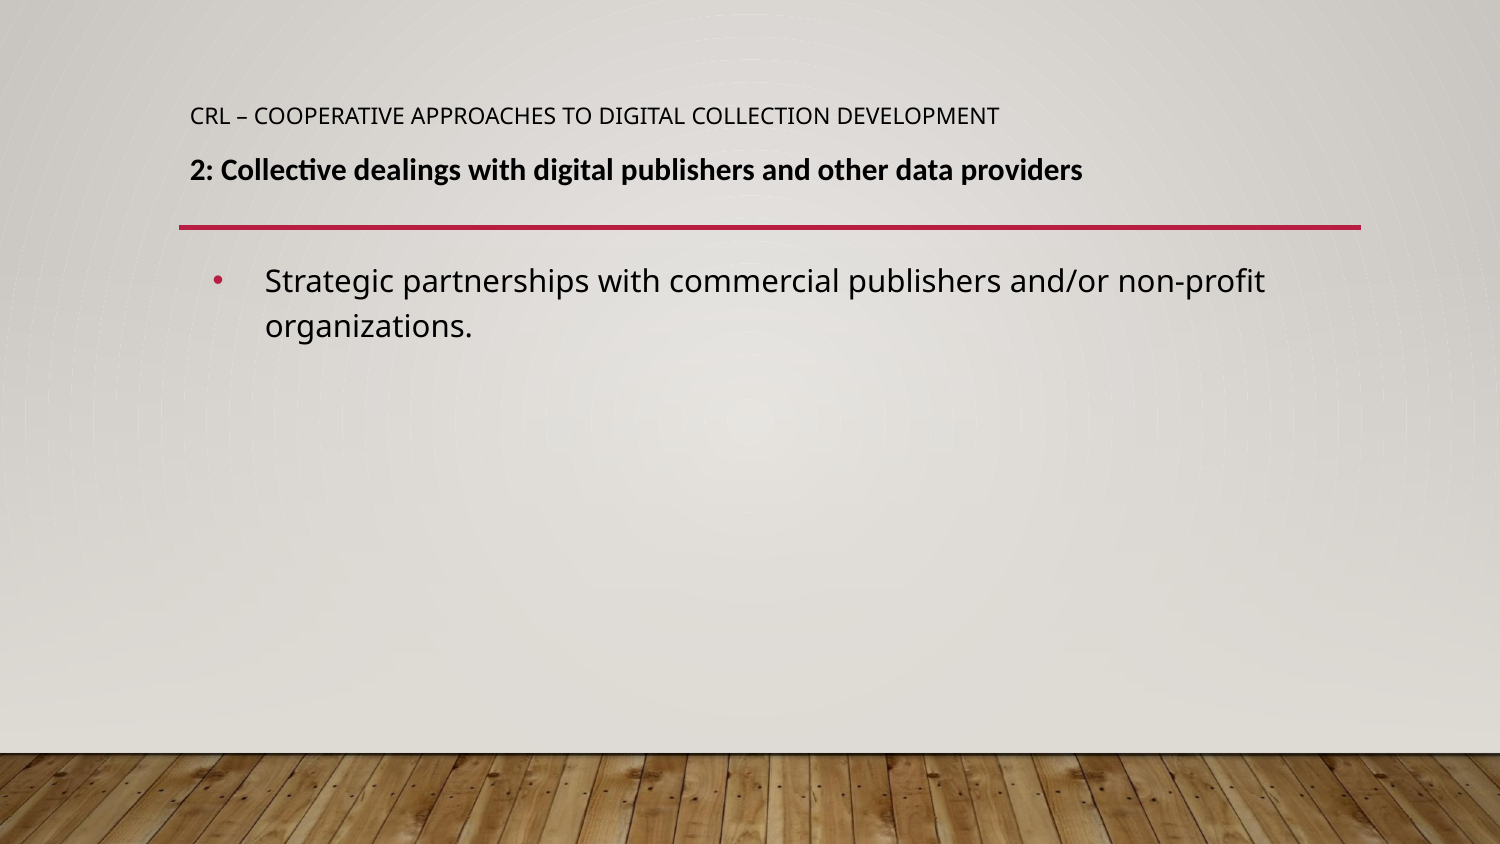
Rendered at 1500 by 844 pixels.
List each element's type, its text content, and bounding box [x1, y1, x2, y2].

title CRL – COOPERATIVE APPROACHES TO DIGITAL COLLECTION DEVELOPMENT 2: Collective dealings with digital publishers and other data providers [178, 98, 1361, 229]
picture [0, 753, 1500, 844]
list Strategic partnerships with commercial publishers and/or non-profit organizations. [178, 247, 1361, 673]
